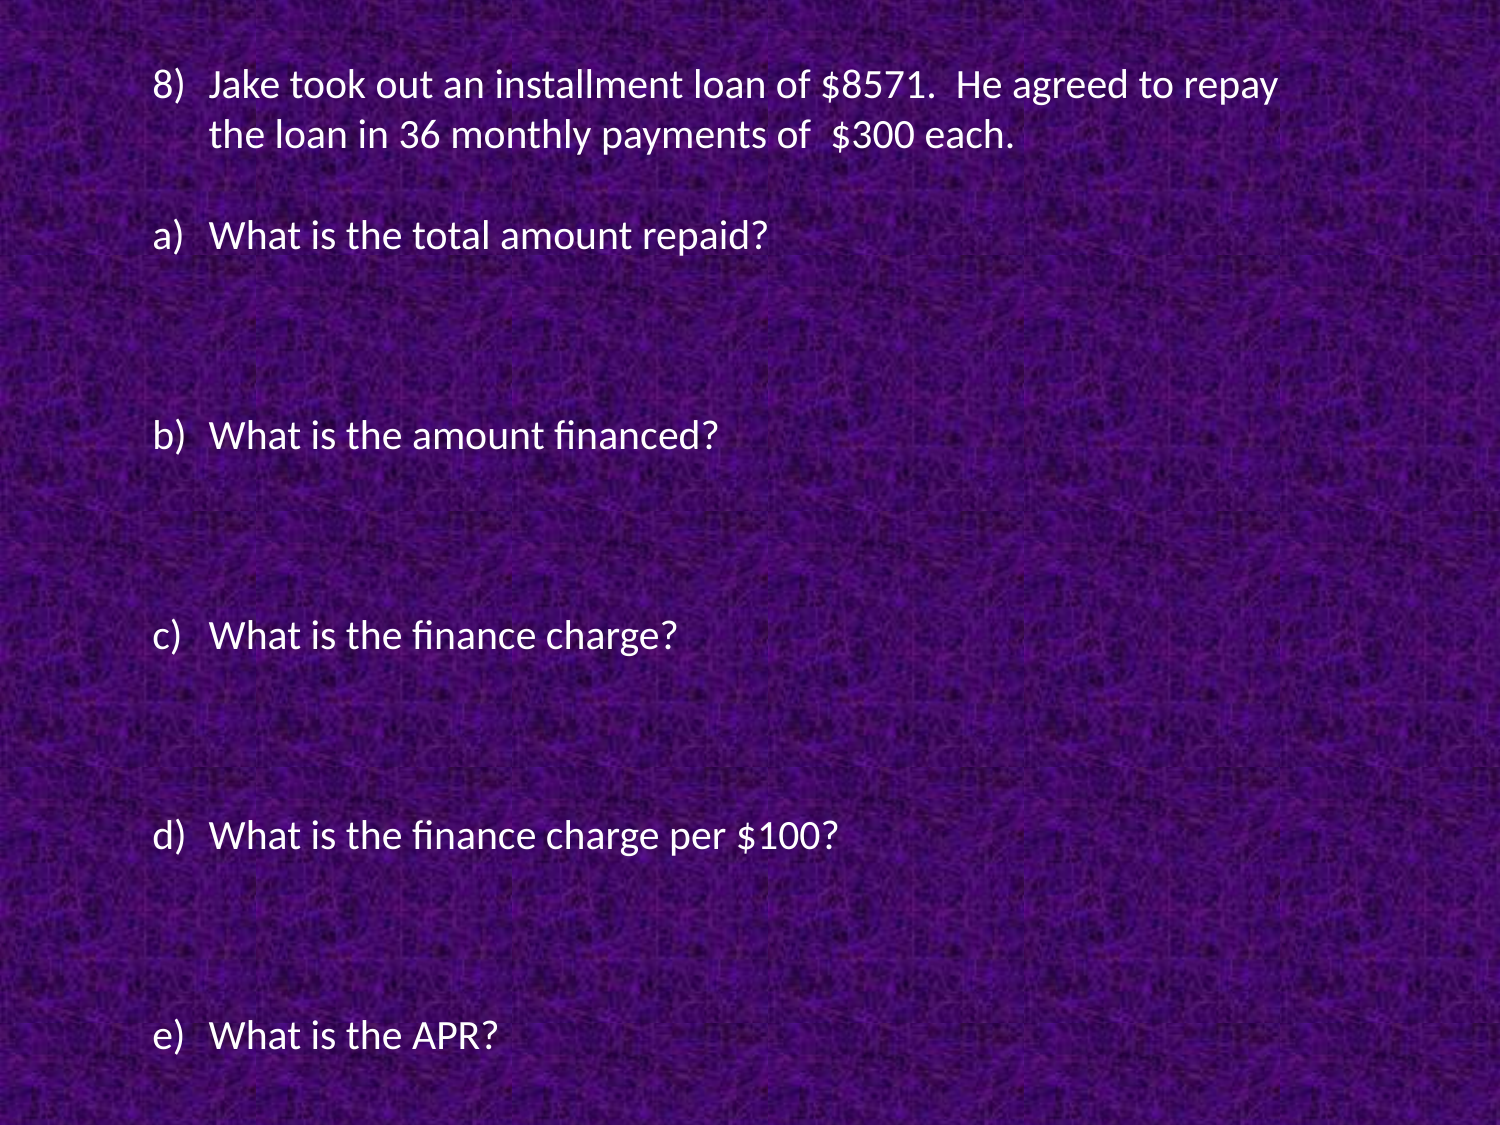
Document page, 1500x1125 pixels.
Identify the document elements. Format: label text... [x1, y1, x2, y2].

text_box Jake took out an installment loan of $8571. He agreed to repay the loan in 36 monthly payments of $300 each. What is the total amount repaid? What is the amount financed? What is the finance charge? What is the finance charge per $100? What is the APR? [137, 49, 1313, 1066]
picture [0, 0, 1500, 1125]
